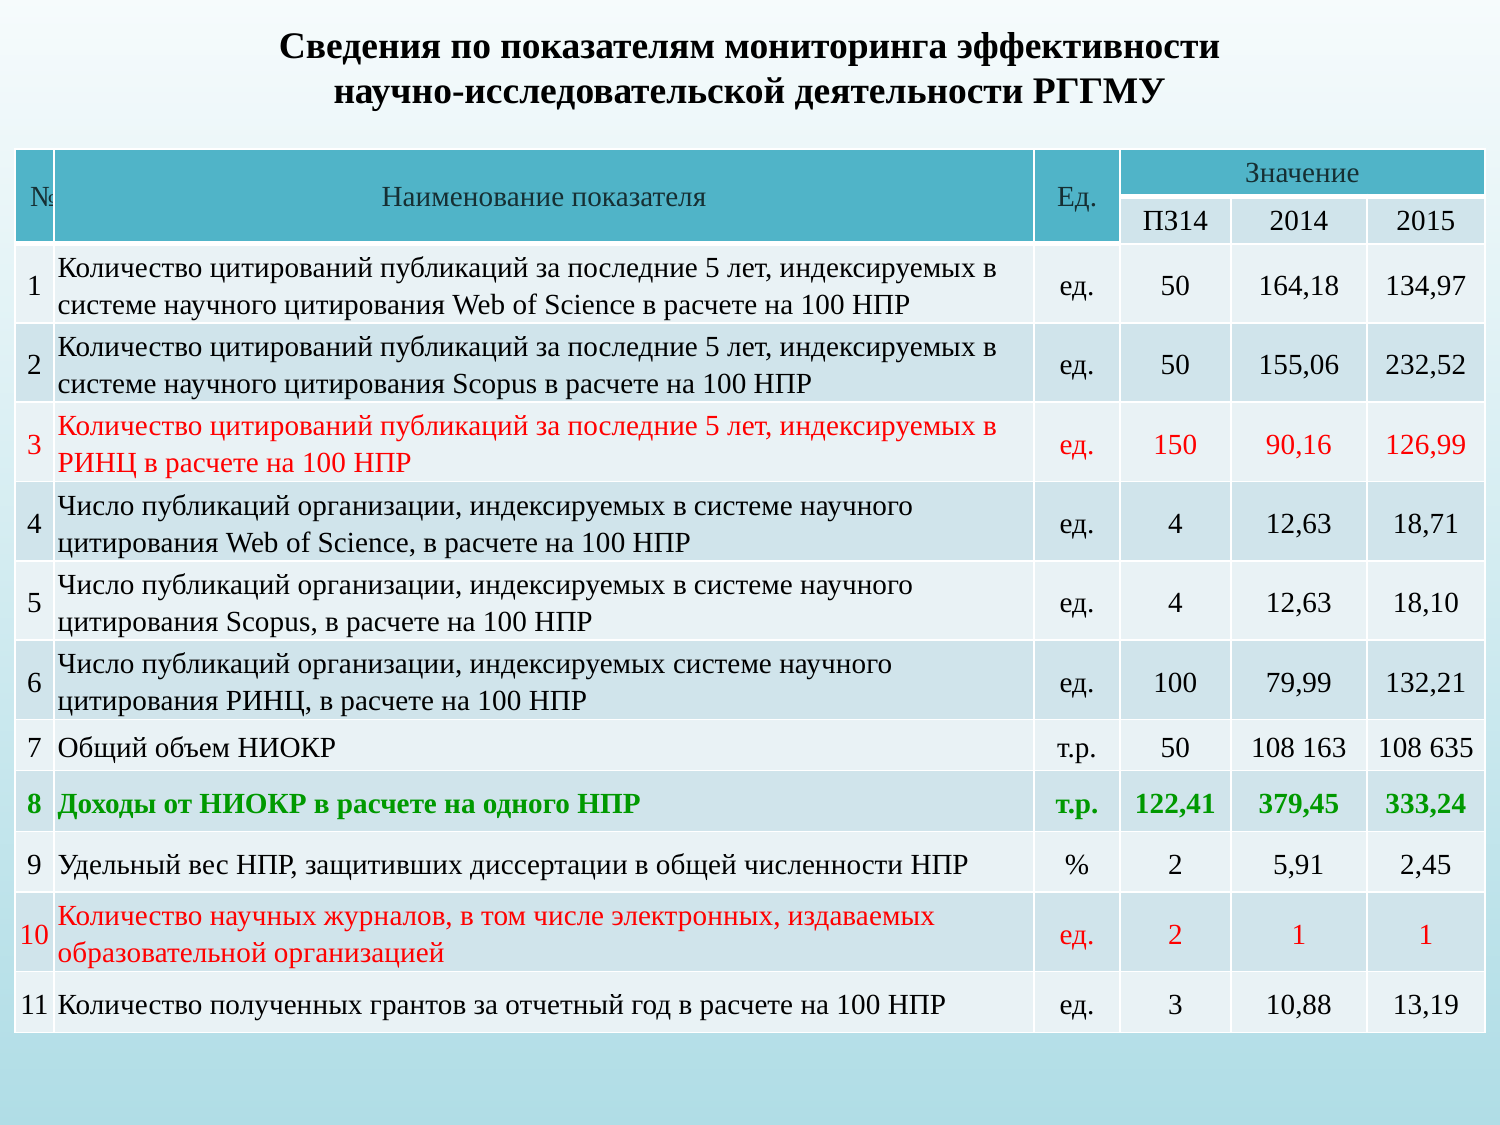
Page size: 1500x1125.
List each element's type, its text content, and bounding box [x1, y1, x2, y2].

table_cell Количество цитирований публикаций за последние 5 лет, индексируемых в системе научного цитирования Scopus в расчете на 100 НПР [55, 324, 1033, 401]
table_cell 164,18 [1232, 245, 1366, 322]
table_cell 10 [16, 893, 53, 971]
table_cell ед. [1035, 324, 1119, 401]
table_cell 10,88 [1232, 972, 1366, 1032]
table_cell 232,52 [1368, 324, 1484, 401]
table_cell ед. [1035, 972, 1119, 1032]
table_cell 50 [1121, 720, 1230, 770]
table_cell 108 635 [1368, 720, 1484, 770]
table_cell 2,45 [1368, 832, 1484, 891]
table_cell Число публикаций организации, индексируемых системе научного цитирования РИНЦ, в расчете на 100 НПР [55, 641, 1033, 719]
table_cell 2 [1121, 832, 1230, 891]
table_cell 100 [1121, 641, 1230, 719]
table_cell 79,99 [1232, 641, 1366, 719]
table_cell ед. [1035, 641, 1119, 719]
table_cell 18,71 [1368, 482, 1484, 560]
table_cell 1 [1368, 893, 1484, 971]
table_cell 50 [1121, 324, 1230, 401]
table_cell 1 [16, 246, 53, 322]
table_cell 134,97 [1368, 245, 1484, 322]
table_cell 12,63 [1232, 562, 1366, 639]
table_cell 126,99 [1368, 403, 1484, 481]
table_cell 4 [1121, 562, 1230, 639]
table_cell 1 [1232, 893, 1366, 971]
table_header Ед. [1035, 150, 1119, 241]
table_cell Количество полученных грантов за отчетный год в расчете на 100 НПР [55, 972, 1033, 1032]
table_cell 2014 [1232, 199, 1366, 243]
table_cell ПЗ14 [1121, 199, 1230, 243]
table_cell 3 [16, 403, 53, 481]
table_cell 50 [1121, 245, 1230, 322]
table_cell ед. [1035, 893, 1119, 971]
table_cell % [1035, 832, 1119, 891]
table_cell 2 [16, 324, 53, 401]
table_cell Общий объем НИОКР [55, 720, 1033, 770]
table_cell ед. [1035, 482, 1119, 560]
table_cell 122,41 [1121, 771, 1230, 831]
table_cell 4 [16, 482, 53, 560]
table_cell 12,63 [1232, 482, 1366, 560]
table_cell 333,24 [1368, 771, 1484, 831]
table_cell т.р. [1035, 771, 1119, 831]
table_header Значение [1121, 150, 1484, 194]
table_cell 379,45 [1232, 771, 1366, 831]
table_cell 90,16 [1232, 403, 1366, 481]
table_cell 132,21 [1368, 641, 1484, 719]
table_cell 18,10 [1368, 562, 1484, 639]
table_cell 7 [16, 720, 53, 770]
table_cell Количество цитирований публикаций за последние 5 лет, индексируемых в РИНЦ в расчете на 100 НПР [55, 403, 1033, 481]
table_header № [16, 150, 53, 241]
text_box Сведения по показателям мониторинга эффективности научно-исследовательской деятельности РГГМУ [53, 0, 1447, 119]
table_cell Удельный вес НПР, защитивших диссертации в общей численности НПР [55, 832, 1033, 891]
table_cell Число публикаций организации, индексируемых в системе научного цитирования Web of Science, в расчете на 100 НПР [55, 482, 1033, 560]
table_cell 8 [16, 771, 53, 831]
table_cell 9 [16, 832, 53, 891]
table_cell 13,19 [1368, 972, 1484, 1032]
table_cell ед. [1035, 246, 1119, 322]
table_cell 6 [16, 641, 53, 719]
table_cell 5 [16, 562, 53, 639]
table_cell 108 163 [1232, 720, 1366, 770]
table_cell Доходы от НИОКР в расчете на одного НПР [55, 771, 1033, 831]
table_cell 2015 [1368, 199, 1484, 243]
table_cell 11 [16, 972, 53, 1032]
table_cell 4 [1121, 482, 1230, 560]
table_cell 155,06 [1232, 324, 1366, 401]
table_cell Количество научных журналов, в том числе электронных, издаваемых образовательной организацией [55, 893, 1033, 971]
table_cell 3 [1121, 972, 1230, 1032]
table_cell Количество цитирований публикаций за последние 5 лет, индексируемых в системе научного цитирования Web of Science в расчете на 100 НПР [55, 246, 1033, 322]
table_cell ед. [1035, 562, 1119, 639]
table_cell 5,91 [1232, 832, 1366, 891]
table_cell ед. [1035, 403, 1119, 481]
table_cell 2 [1121, 893, 1230, 971]
table_header Наименование показателя [55, 150, 1033, 241]
table_cell т.р. [1035, 720, 1119, 770]
table_cell 150 [1121, 403, 1230, 481]
table_cell Число публикаций организации, индексируемых в системе научного цитирования Scopus, в расчете на 100 НПР [55, 562, 1033, 639]
